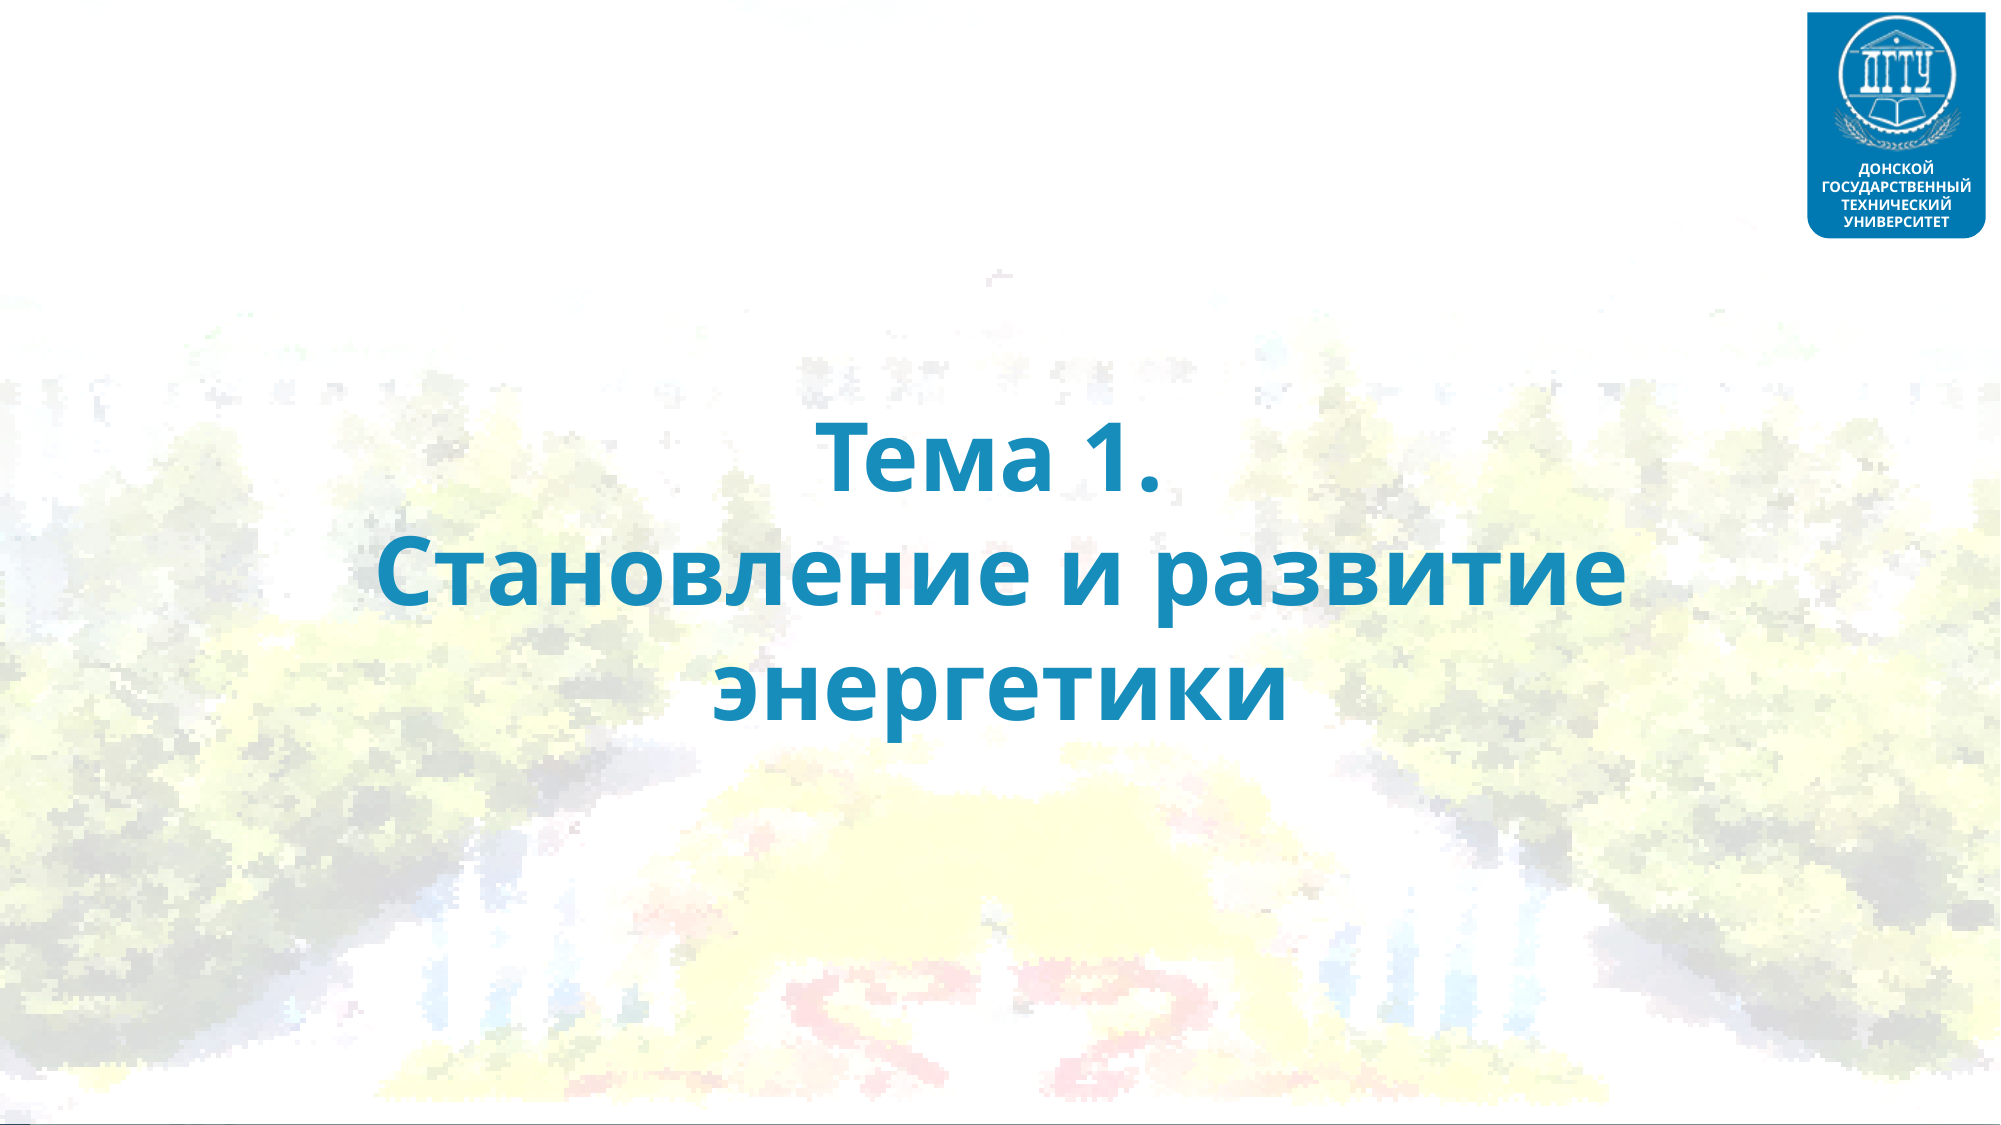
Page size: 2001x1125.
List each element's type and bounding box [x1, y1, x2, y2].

text_box [1797, 12, 1997, 240]
picture [0, 0, 2000, 1125]
